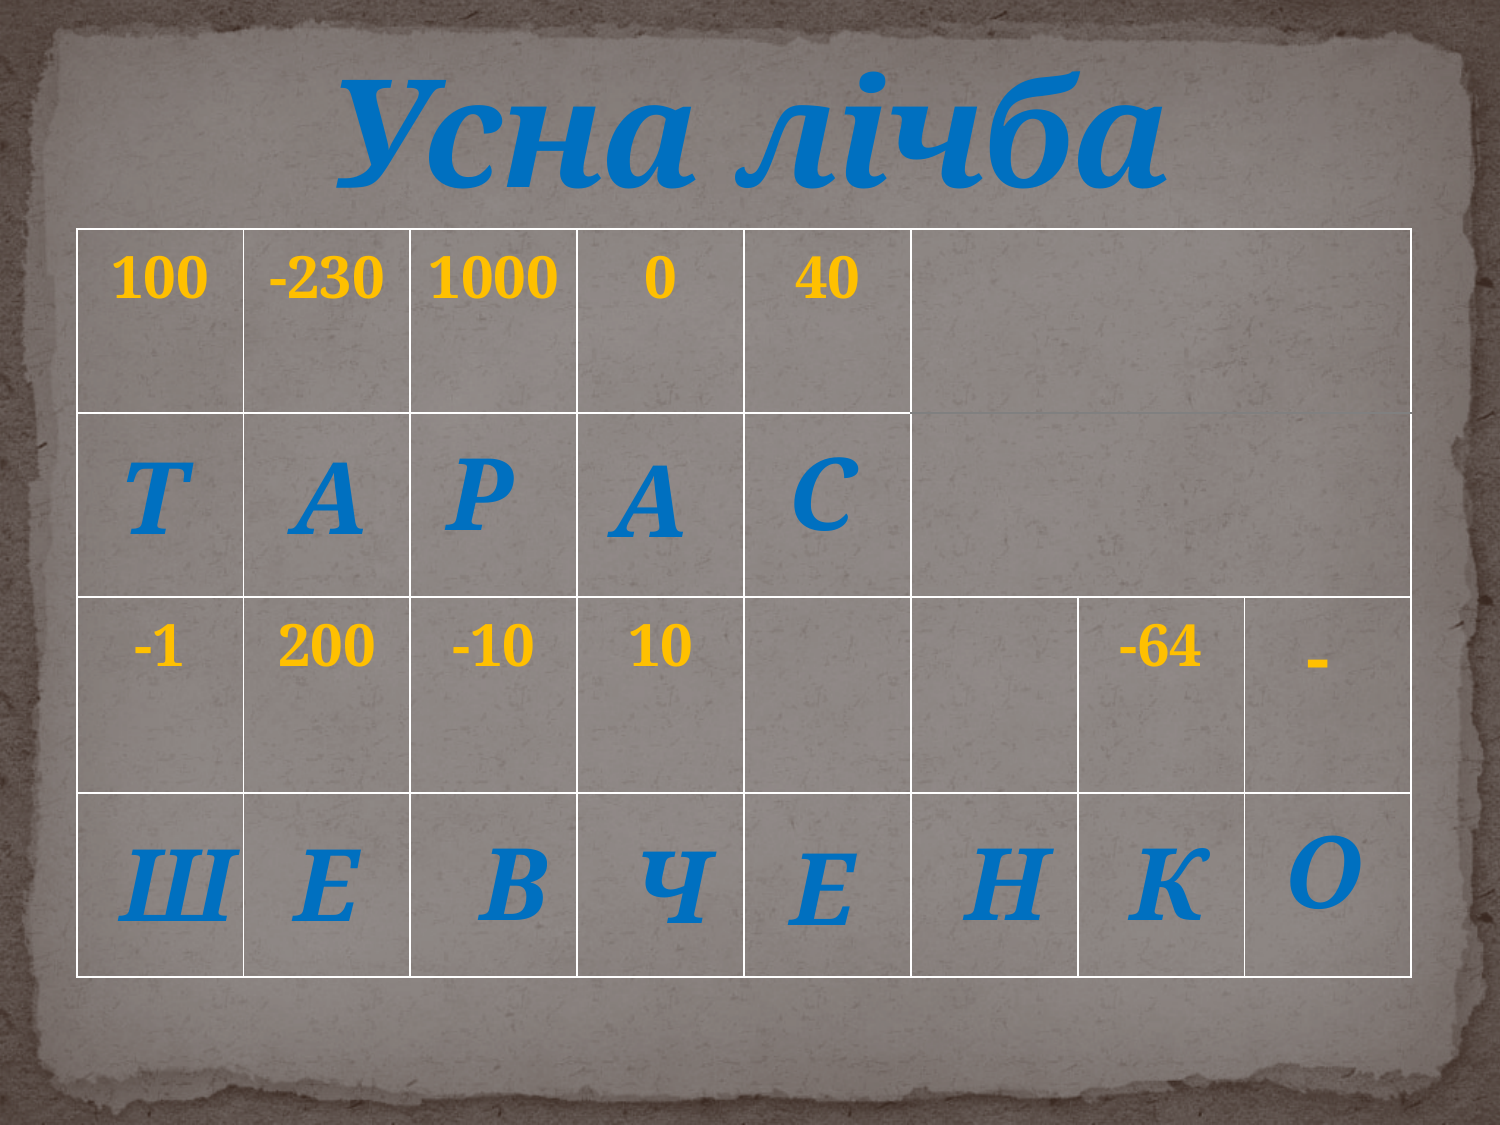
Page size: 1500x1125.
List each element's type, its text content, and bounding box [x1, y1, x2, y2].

text_box Ч [620, 832, 750, 951]
text_box Н [950, 829, 1081, 948]
text_box Ш [105, 830, 236, 949]
text_box Т [105, 444, 236, 563]
text_box Р [432, 440, 563, 559]
text_box С [773, 440, 904, 559]
text_box К [1116, 829, 1247, 948]
text_box О [1269, 818, 1400, 937]
text_box В [465, 829, 596, 948]
text_box Е [279, 830, 410, 949]
title Усна лічба [74, 24, 1425, 225]
text_box А [277, 444, 408, 563]
text_box Е [776, 835, 907, 954]
text_box А [597, 446, 728, 565]
